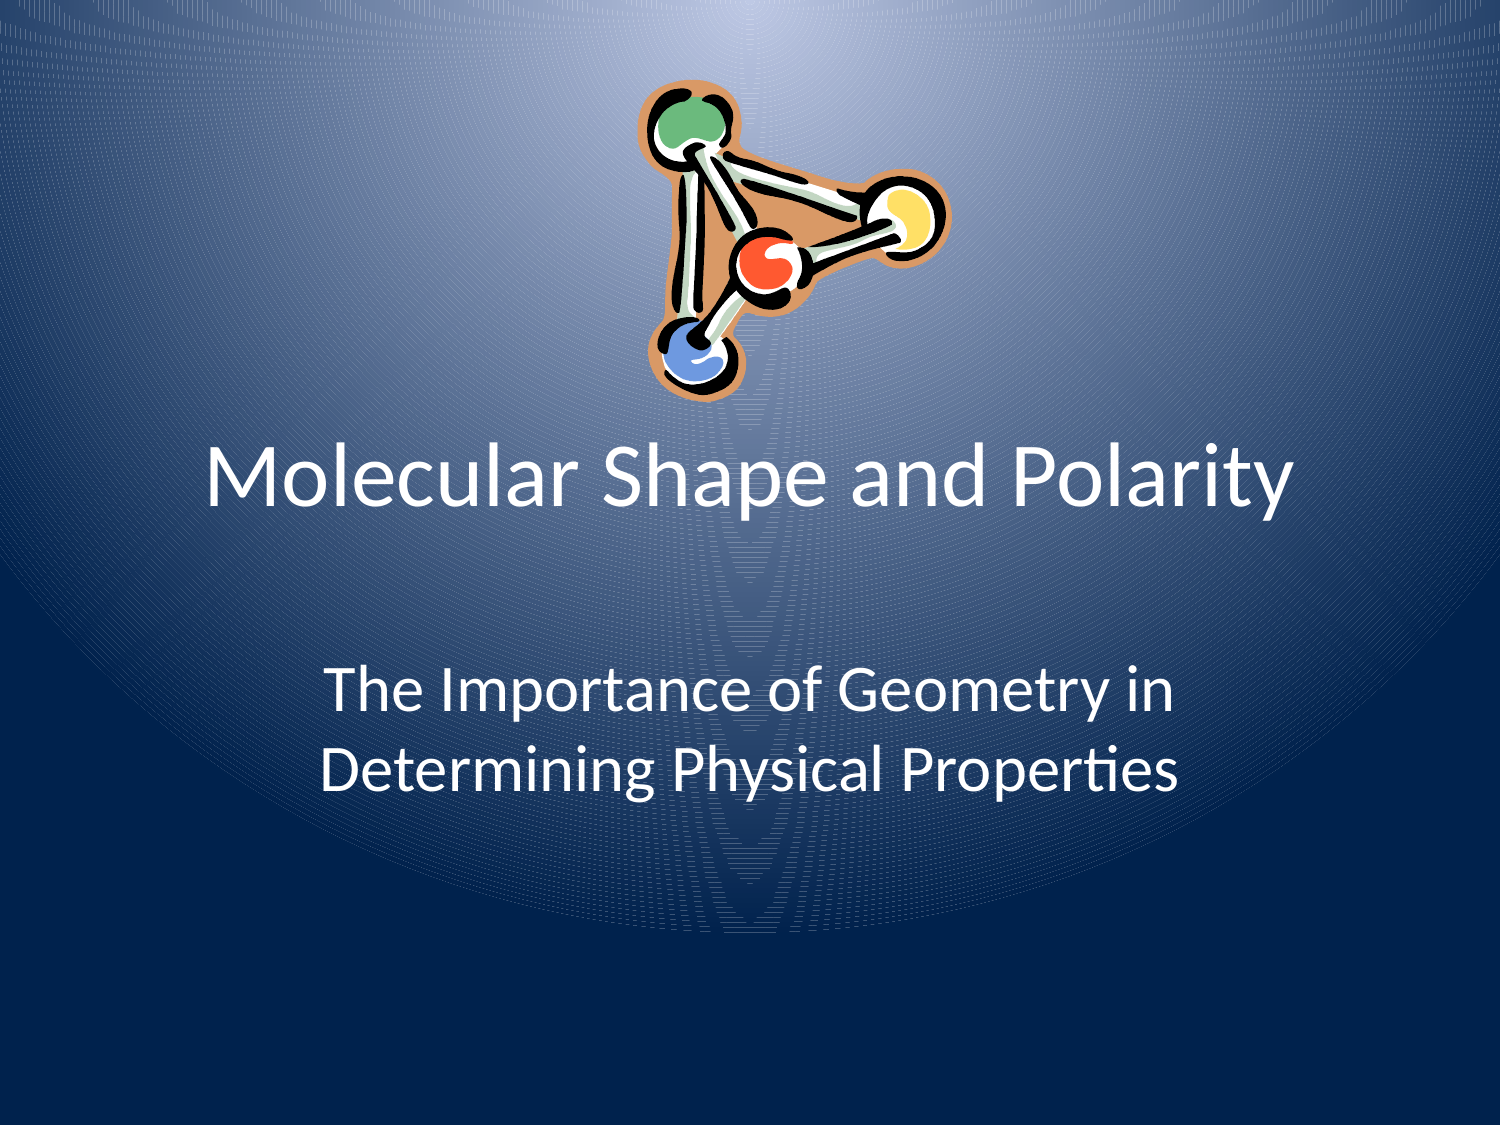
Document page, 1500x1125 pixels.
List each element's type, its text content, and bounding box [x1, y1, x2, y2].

subtitle The Importance of Geometry in Determining Physical Properties [225, 637, 1275, 925]
title Molecular Shape and Polarity [112, 349, 1388, 591]
picture [637, 74, 958, 408]
